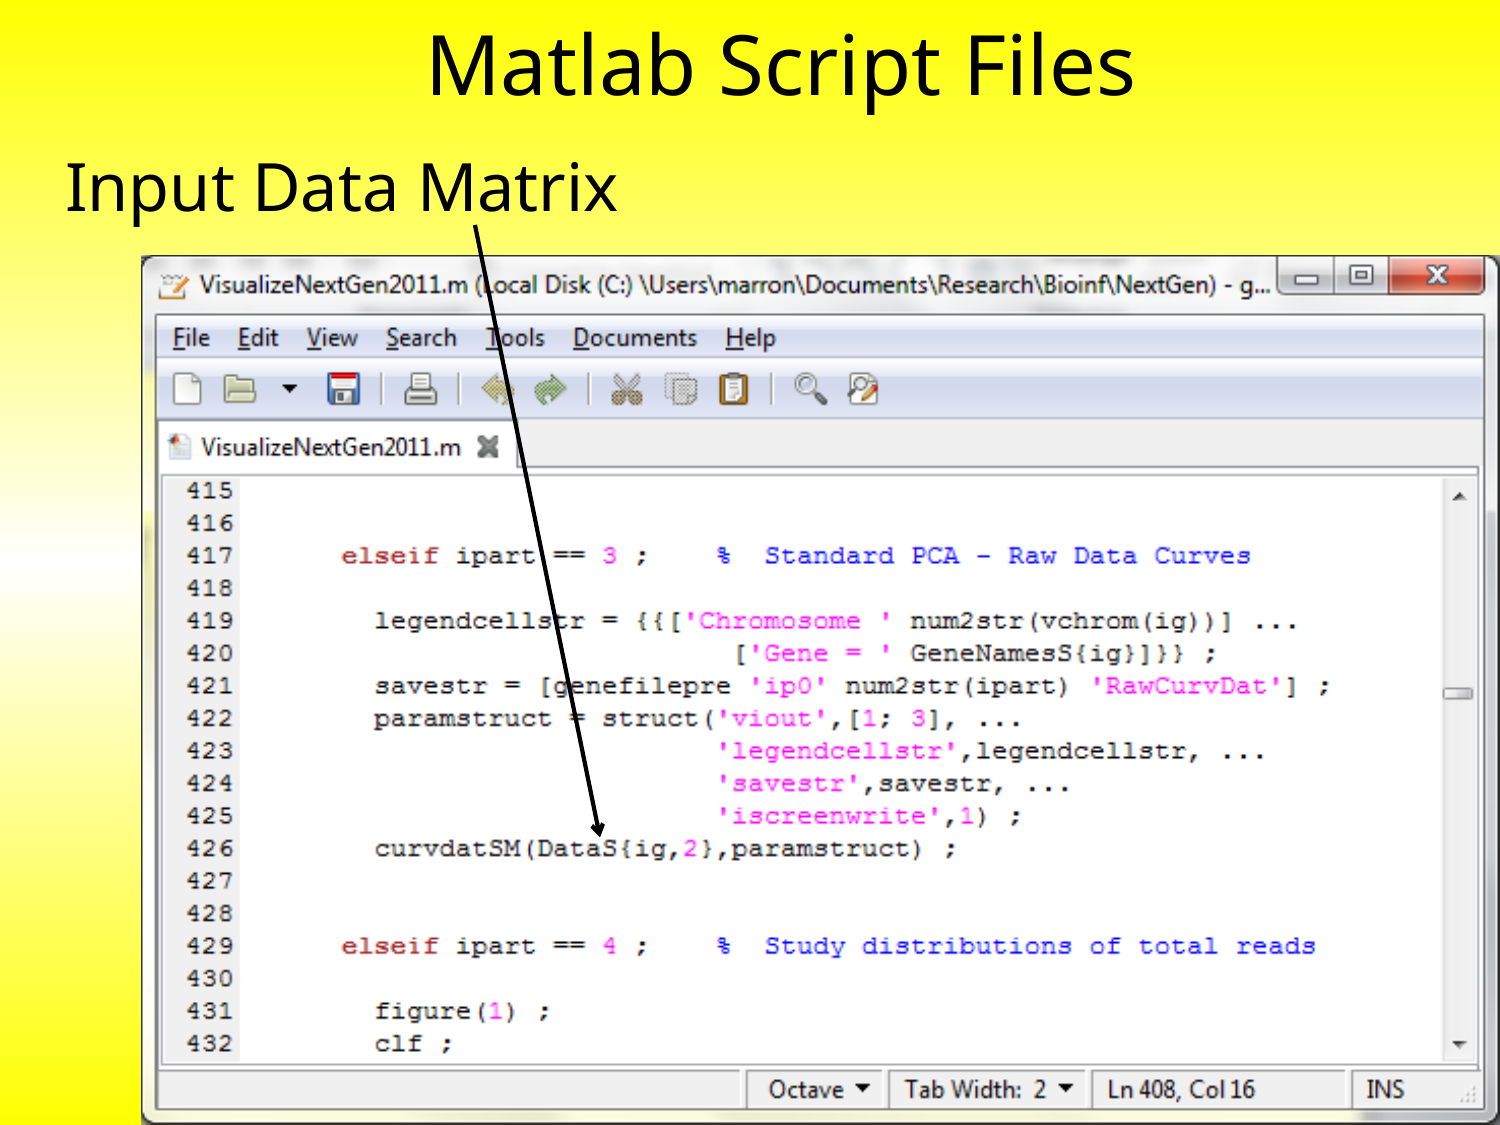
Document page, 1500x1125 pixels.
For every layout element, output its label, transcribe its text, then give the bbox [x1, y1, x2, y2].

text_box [474, 224, 601, 838]
title Matlab Script Files [125, 0, 1438, 125]
list Input Data Matrix [50, 137, 1463, 1025]
picture [140, 255, 1500, 1125]
